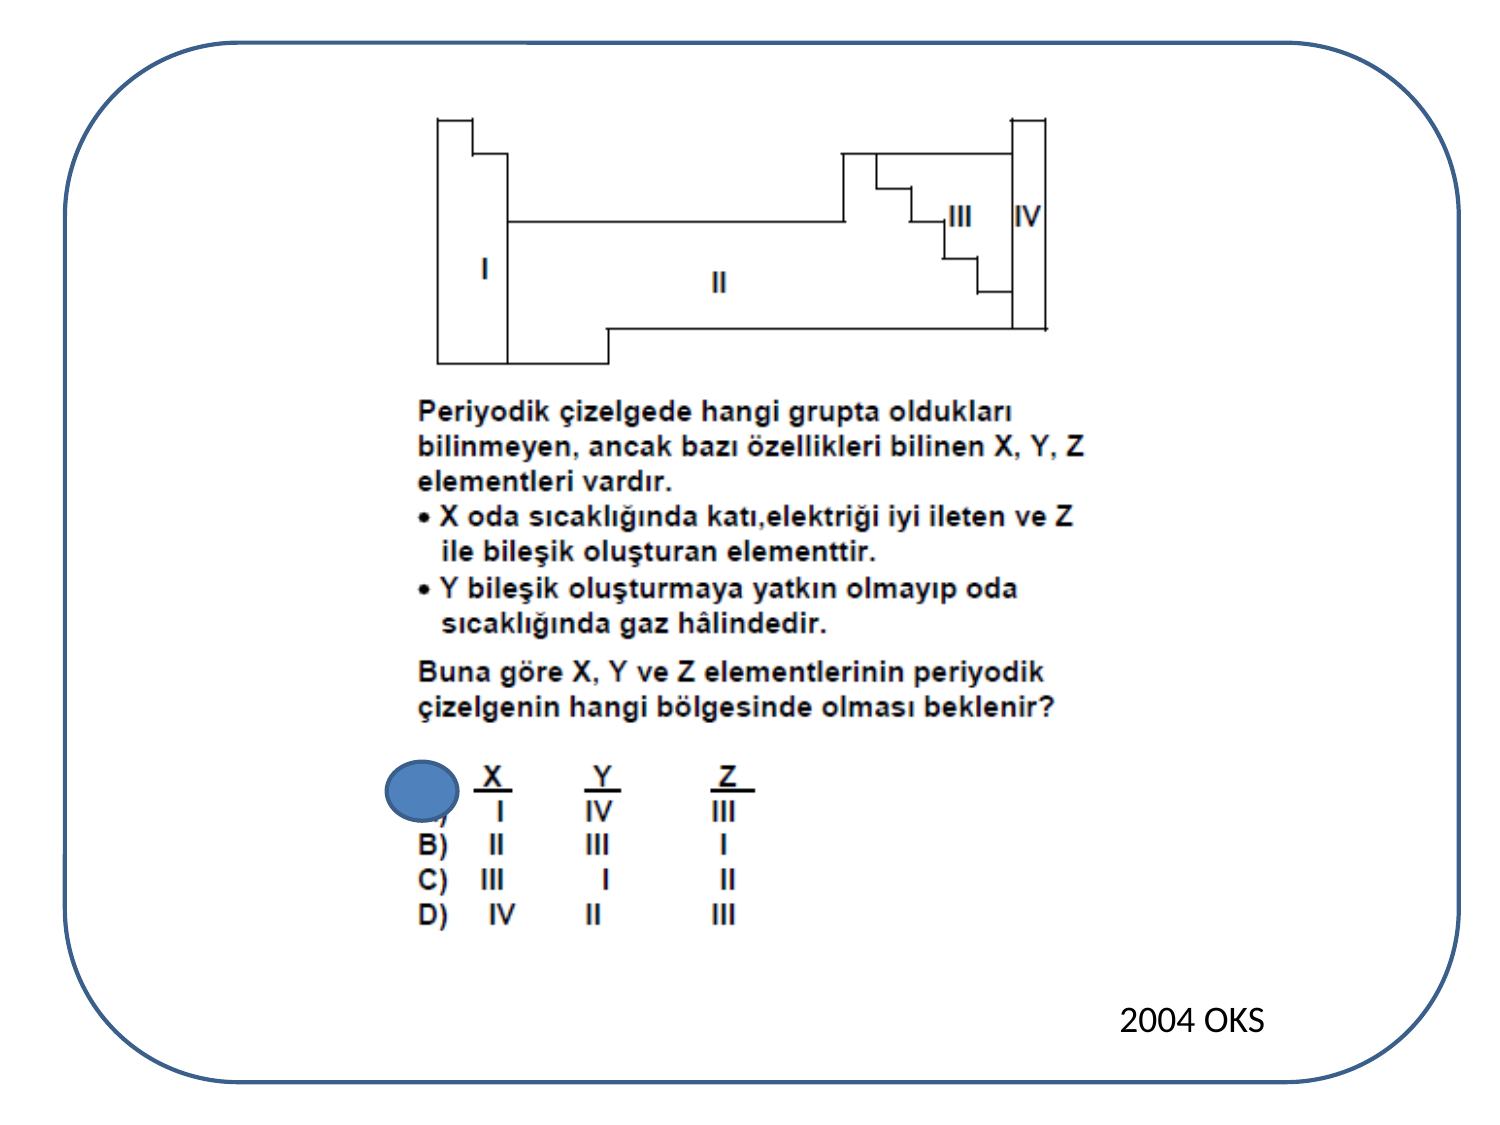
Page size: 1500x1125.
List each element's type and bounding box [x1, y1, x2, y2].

picture [409, 93, 1107, 970]
text_box [62, 40, 1461, 1085]
